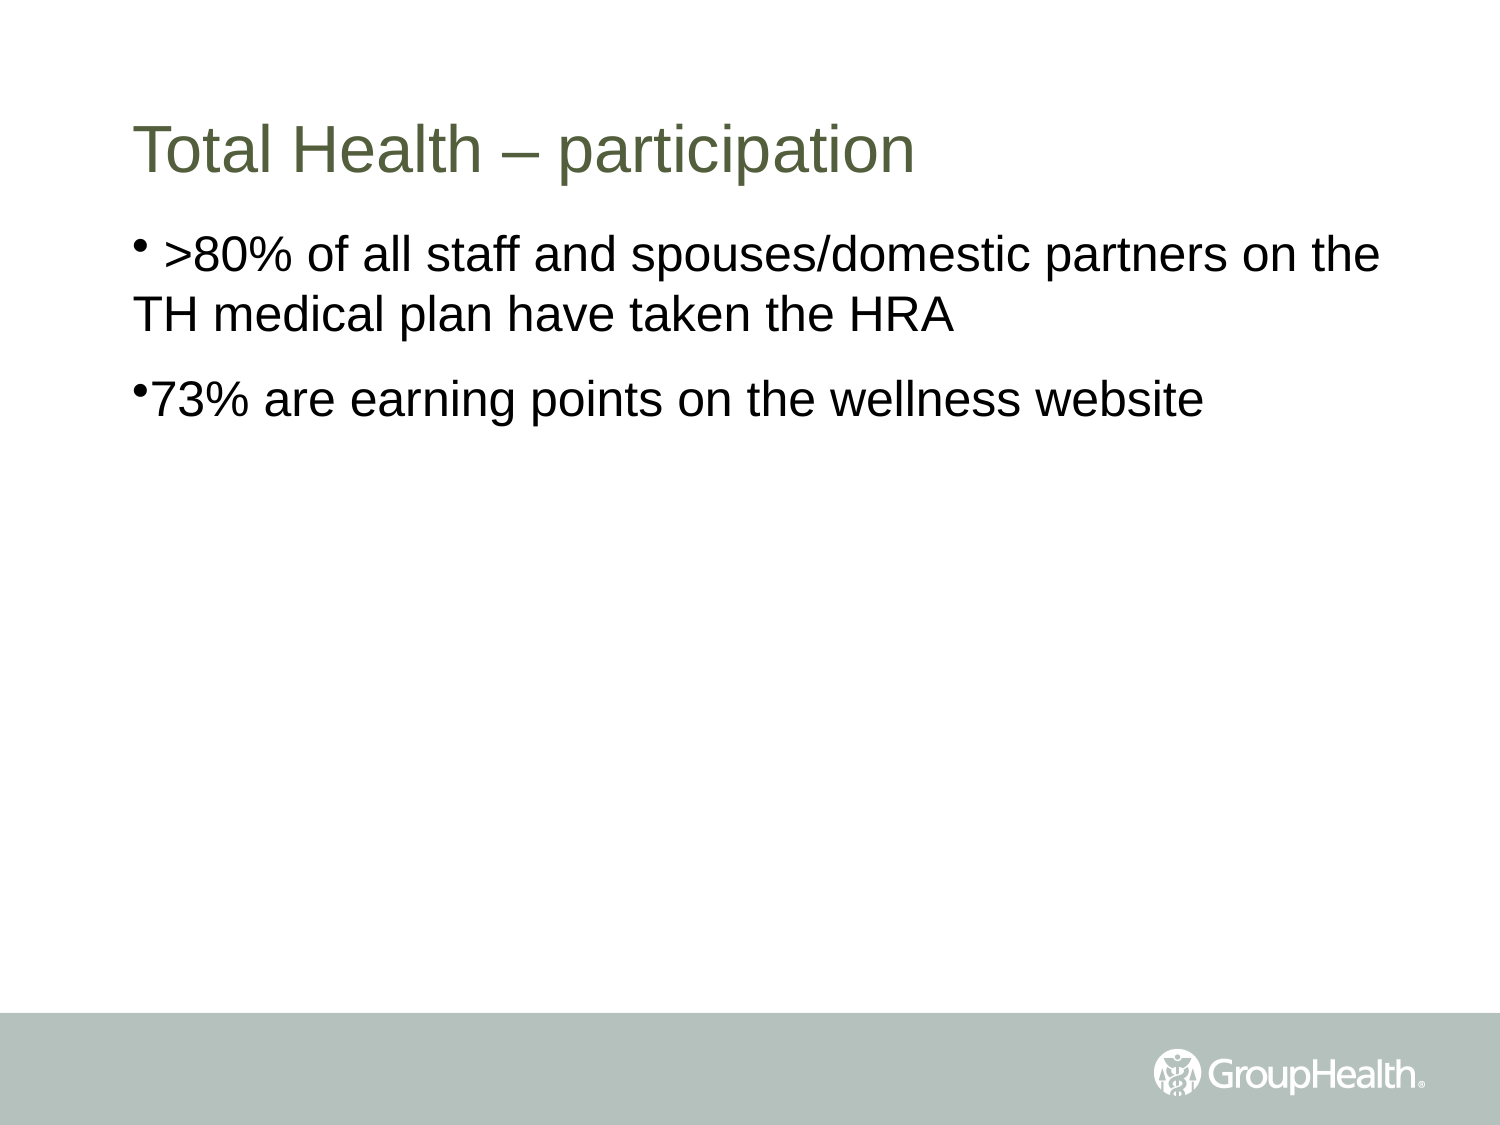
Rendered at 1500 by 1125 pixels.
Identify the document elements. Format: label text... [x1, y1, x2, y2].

picture [0, 0, 1500, 1125]
list >80% of all staff and spouses/domestic partners on the TH medical plan have taken the HRA 73% are earning points on the wellness website [131, 221, 1409, 955]
title Total Health – participation [132, 83, 1397, 187]
